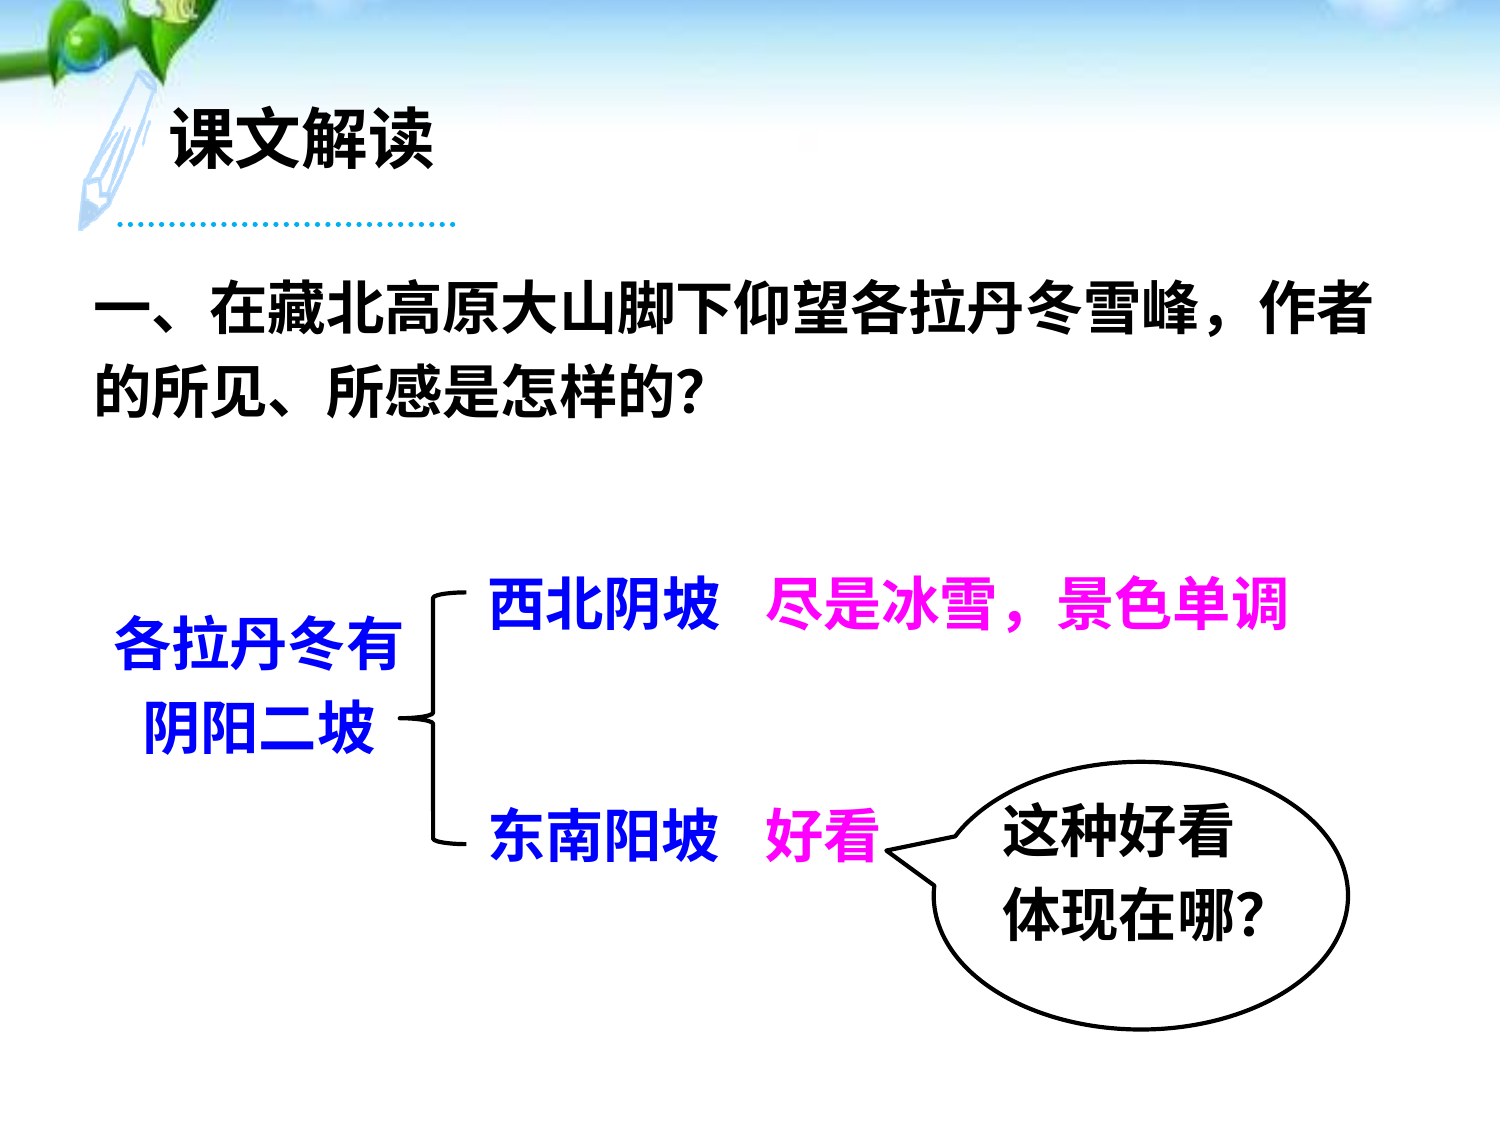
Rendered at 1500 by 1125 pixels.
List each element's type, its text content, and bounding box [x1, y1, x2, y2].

text_box 一、在藏北高原大山脚下仰望各拉丹冬雪峰，作者的所见、所感是怎样的？ [78, 250, 1435, 433]
text_box 各拉丹冬有阴阳二坡 [78, 586, 440, 769]
text_box 西北阴坡 [472, 545, 750, 645]
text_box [78, 69, 465, 232]
text_box 好看 [750, 777, 928, 877]
text_box 尽是冰雪，景色单调 [750, 545, 1384, 645]
text_box [398, 591, 467, 845]
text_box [933, 761, 1349, 1030]
text_box 东南阳坡 [472, 777, 750, 877]
picture [0, 0, 1500, 1125]
